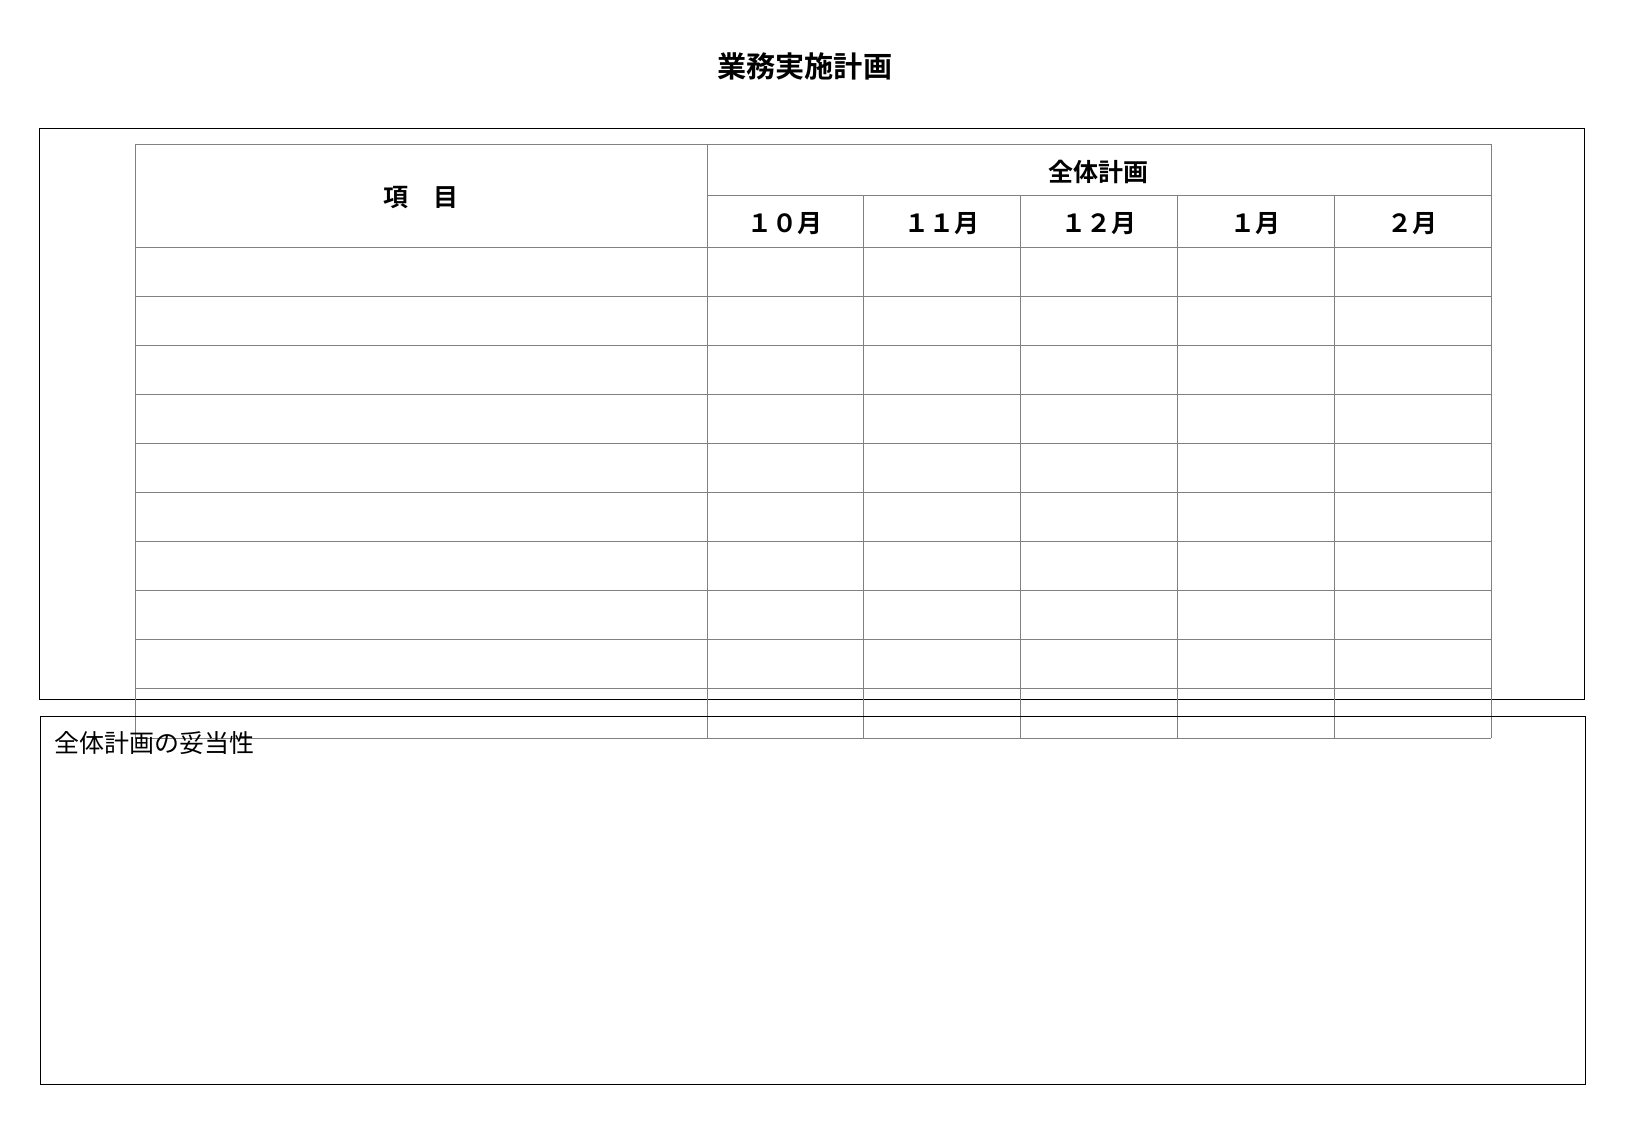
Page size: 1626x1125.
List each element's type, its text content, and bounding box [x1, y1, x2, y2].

table_cell [136, 542, 707, 590]
table_cell [136, 346, 707, 394]
table_cell [864, 297, 1020, 345]
table_cell [708, 591, 863, 639]
table_cell [136, 248, 707, 296]
table_cell [1335, 591, 1491, 639]
table_cell [1335, 689, 1491, 716]
table_cell [1021, 640, 1177, 688]
table_cell １月 [1178, 196, 1334, 247]
table_cell [864, 493, 1020, 541]
table_cell [1178, 493, 1334, 541]
table_cell [1021, 395, 1177, 443]
table_cell [864, 395, 1020, 443]
table_cell [1021, 346, 1177, 394]
table_cell [1335, 444, 1491, 492]
text_box [40, 716, 1587, 1086]
table_cell [136, 297, 707, 345]
table_cell [136, 689, 707, 716]
table_header 全体計画 [708, 145, 1491, 195]
table_cell [708, 297, 863, 345]
table_cell [1178, 689, 1334, 716]
table_cell [1178, 248, 1334, 296]
table_cell [136, 395, 707, 443]
table_cell [864, 542, 1020, 590]
table_cell [708, 493, 863, 541]
table_cell [1021, 689, 1177, 716]
table_cell [1178, 640, 1334, 688]
table_cell [864, 689, 1020, 716]
table_cell [708, 444, 863, 492]
table_cell [1335, 248, 1491, 296]
table_cell [708, 346, 863, 394]
subtitle 業務実施計画 [531, 44, 1079, 93]
table_cell [1178, 346, 1334, 394]
table_cell [1335, 542, 1491, 590]
table_cell [136, 591, 707, 639]
table_cell [864, 444, 1020, 492]
table_cell [864, 248, 1020, 296]
table_cell [1178, 444, 1334, 492]
table_cell [864, 640, 1020, 688]
table_cell [1021, 542, 1177, 590]
table_cell １２月 [1021, 196, 1177, 247]
table_cell [1178, 542, 1334, 590]
table_cell [864, 346, 1020, 394]
table_cell [708, 542, 863, 590]
table_cell [136, 493, 707, 541]
table_cell [1178, 297, 1334, 345]
table_cell [1335, 493, 1491, 541]
table_cell [1335, 297, 1491, 345]
table_cell [1178, 591, 1334, 639]
table_cell １０月 [708, 196, 863, 247]
table_cell [1335, 640, 1491, 688]
table_cell [136, 640, 707, 688]
table_cell [864, 591, 1020, 639]
table_cell [708, 395, 863, 443]
table_cell [1335, 346, 1491, 394]
table_cell [1335, 395, 1491, 443]
table_cell ２月 [1335, 196, 1491, 247]
table_cell [1178, 395, 1334, 443]
table_cell [1021, 493, 1177, 541]
text_box 全体計画の妥当性 [39, 716, 270, 765]
table_cell [1021, 444, 1177, 492]
table_header 項 目 [136, 145, 707, 247]
table_cell [1021, 591, 1177, 639]
table_cell １１月 [864, 196, 1020, 247]
table_cell [1021, 248, 1177, 296]
table_cell [1021, 297, 1177, 345]
table_cell [708, 248, 863, 296]
table_cell [708, 689, 863, 716]
table_cell [708, 640, 863, 688]
table_cell [136, 444, 707, 492]
text_box [39, 128, 1586, 701]
